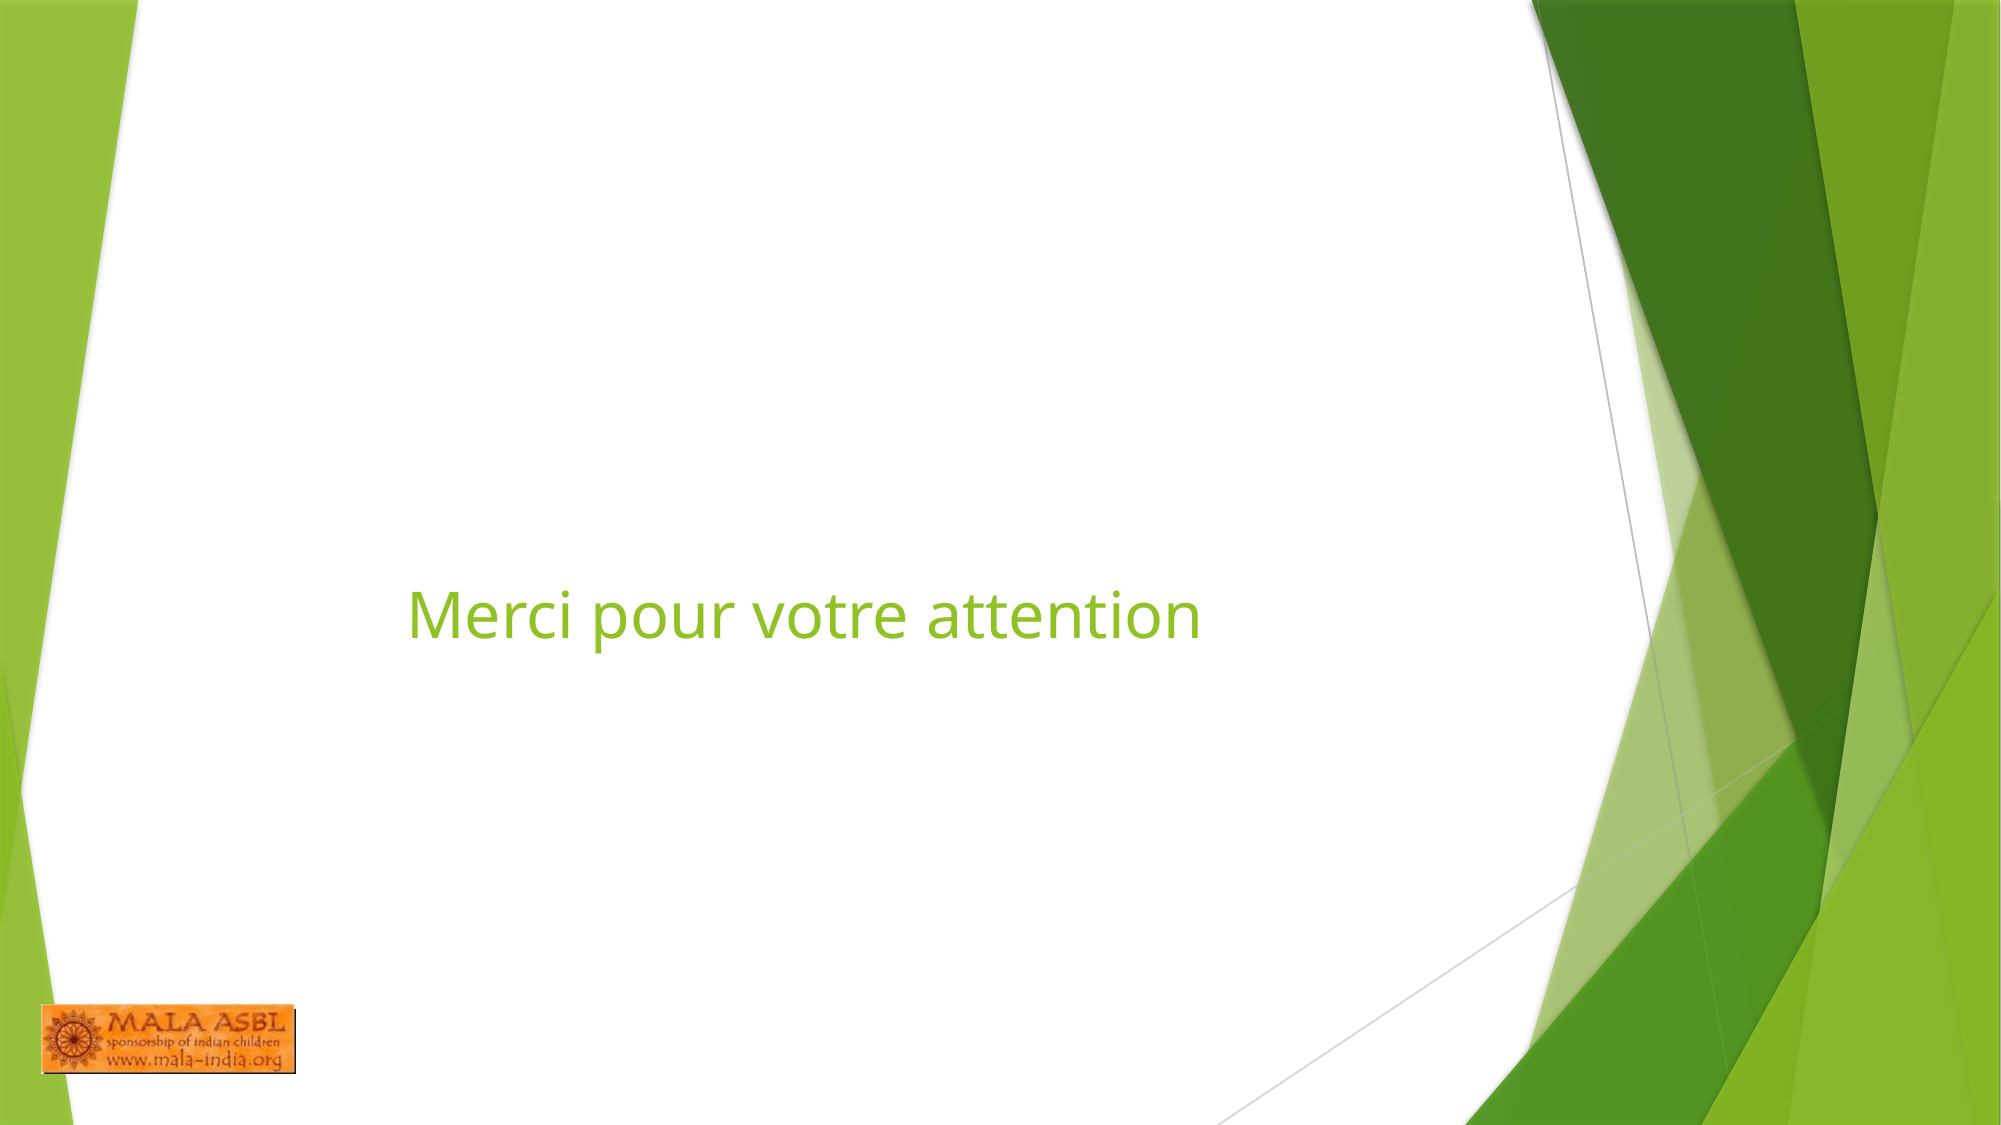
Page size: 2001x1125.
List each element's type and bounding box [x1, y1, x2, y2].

text_box [0, 0, 2000, 1125]
picture [40, 1003, 297, 1075]
